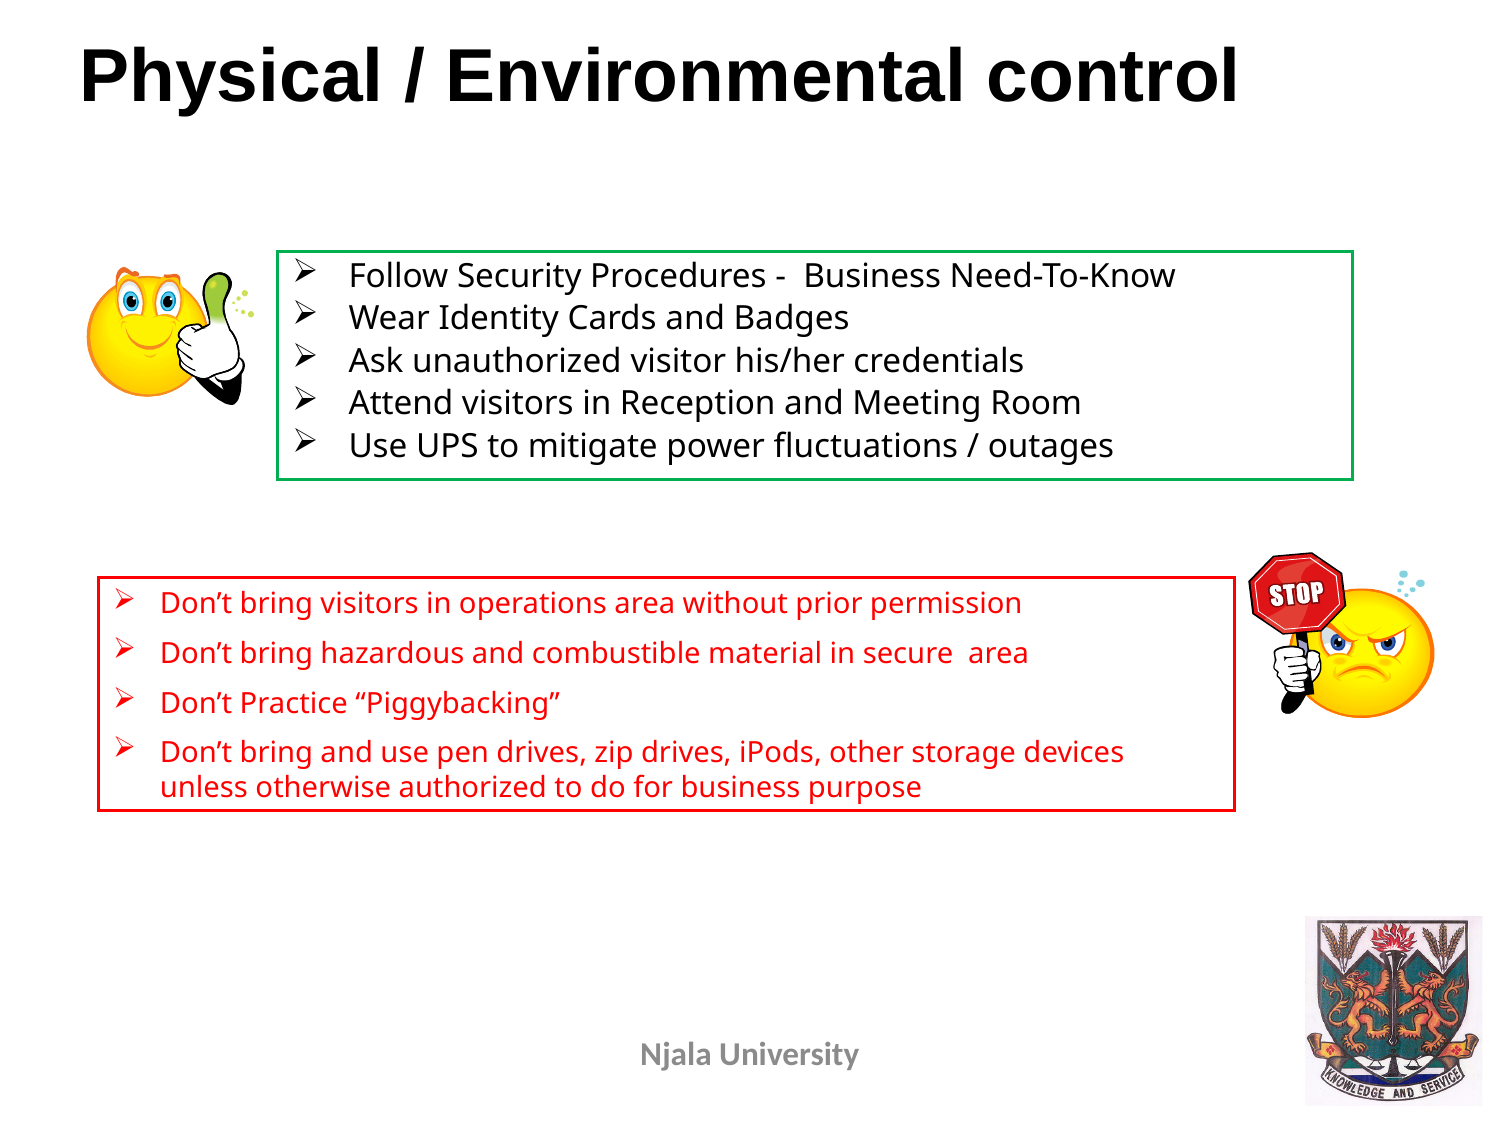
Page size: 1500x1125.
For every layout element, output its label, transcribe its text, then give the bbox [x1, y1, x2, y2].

text_box Follow Security Procedures - Business Need-To-Know Wear Identity Cards and Badges Ask unauthorized visitor his/her credentials Attend visitors in Reception and Meeting Room Use UPS to mitigate power fluctuations / outages [277, 251, 1353, 480]
picture [1247, 551, 1436, 719]
footer Njala University [360, 1022, 1140, 1083]
picture [86, 266, 255, 406]
text_box Physical / Environmental control [64, 19, 1459, 125]
text_box Don’t bring visitors in operations area without prior permission Don’t bring hazardous and combustible material in secure area Don’t Practice “Piggybacking” Don’t bring and use pen drives, zip drives, iPods, other storage devices unless otherwise authorized to do for business purpose [98, 577, 1235, 811]
